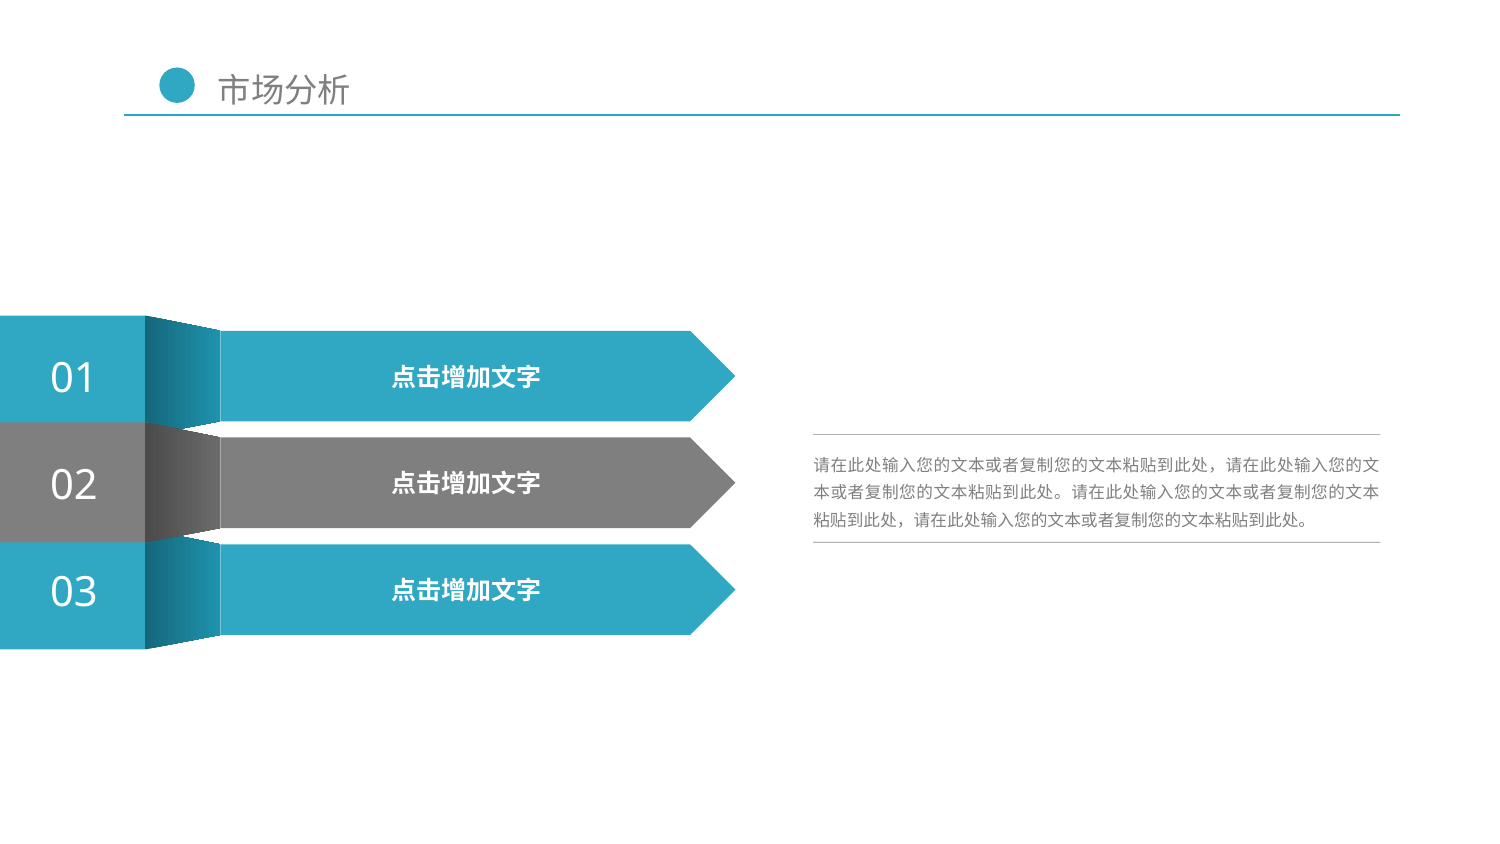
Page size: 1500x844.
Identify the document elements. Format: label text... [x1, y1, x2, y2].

text_box 请在此处输入您的文本或者复制您的文本粘贴到此处，请在此处输入您的文本或者复制您的文本粘贴到此处。请在此处输入您的文本或者复制您的文本粘贴到此处，请在此处输入您的文本或者复制您的文本粘贴到此处。 [811, 540, 1383, 544]
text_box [0, 315, 736, 421]
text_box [0, 421, 736, 543]
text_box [0, 550, 736, 650]
text_box 请在此处输入您的文本或者复制您的文本粘贴到此处，请在此处输入您的文本或者复制您的文本粘贴到此处。请在此处输入您的文本或者复制您的文本粘贴到此处，请在此处输入您的文本或者复制您的文本粘贴到此处。 [811, 432, 1383, 437]
